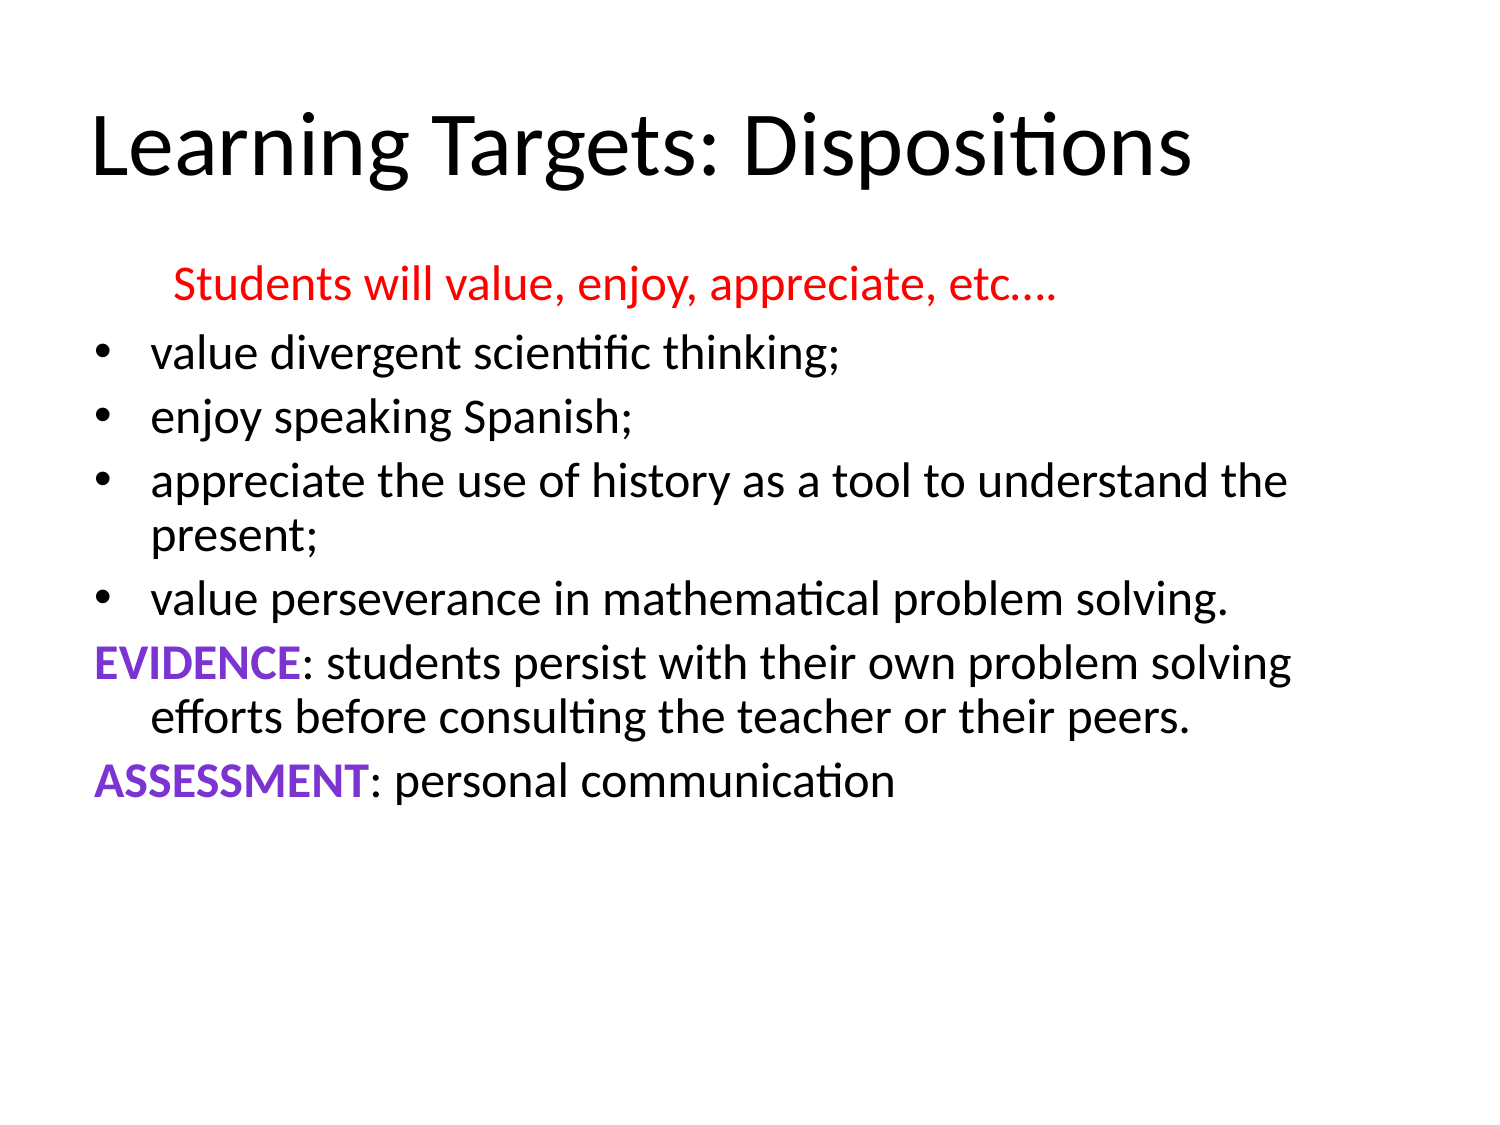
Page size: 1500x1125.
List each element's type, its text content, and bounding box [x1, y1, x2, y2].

text_box Students will value, enjoy, appreciate, etc…. [158, 243, 1073, 319]
title Learning Targets: Dispositions [75, 45, 1425, 233]
list value divergent scientific thinking; enjoy speaking Spanish; appreciate the use of history as a tool to understand the present; value perseverance in mathematical problem solving. evidence: students persist with their own problem solving efforts before consulting the teacher or their peers. assessment: personal communication [79, 319, 1430, 906]
